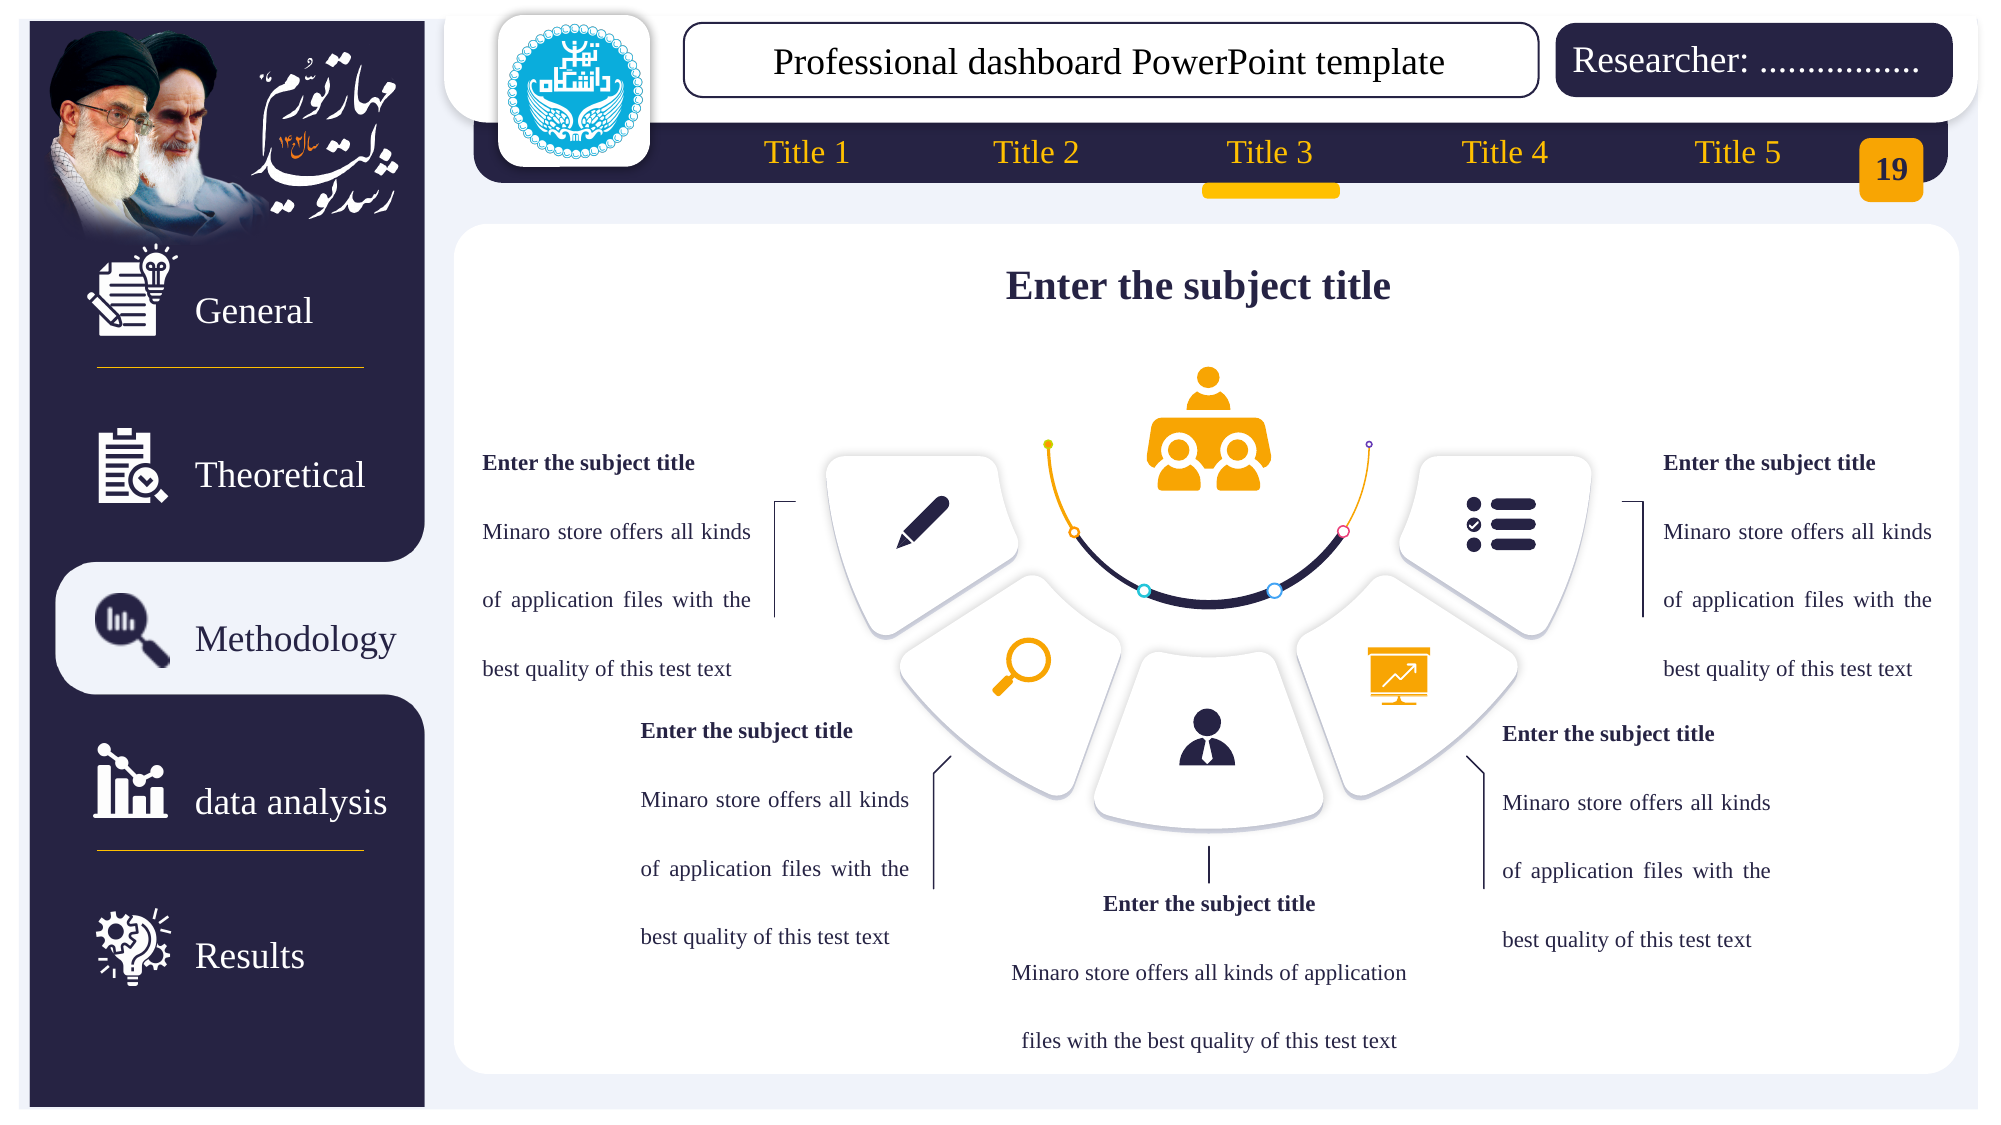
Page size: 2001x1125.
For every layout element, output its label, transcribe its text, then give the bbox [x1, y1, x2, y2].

text_box Enter the subject title Minaro store offers all kinds of application files with the best quality of this test text [625, 708, 925, 957]
text_box Enter the subject title [447, 250, 1951, 316]
picture [29, 21, 442, 1107]
picture [506, 22, 644, 160]
text_box Professional dashboard PowerPoint template [685, 29, 1534, 89]
text_box Researcher: ................. [1557, 27, 1958, 88]
text_box [452, 222, 1961, 1076]
text_box Enter the subject title Minaro store offers all kinds of application files with the best quality of this test text [1487, 711, 1787, 960]
text_box [497, 13, 651, 168]
text_box Title 1 [706, 123, 908, 178]
text_box 19 [1857, 139, 1927, 195]
text_box Enter the subject title Minaro store offers all kinds of application files with the best quality of this test text [467, 440, 767, 689]
text_box Title 3 [1177, 123, 1363, 178]
text_box Title 5 [1645, 123, 1831, 178]
text_box [1201, 181, 1341, 200]
text_box Enter the subject title Minaro store offers all kinds of application files with the best quality of this test text [1648, 440, 1948, 689]
text_box Title 4 [1412, 123, 1598, 178]
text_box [774, 366, 1644, 889]
text_box Enter the subject title Minaro store offers all kinds of application files with the best quality of this test text [995, 889, 1424, 1061]
text_box Title 2 [936, 123, 1137, 178]
